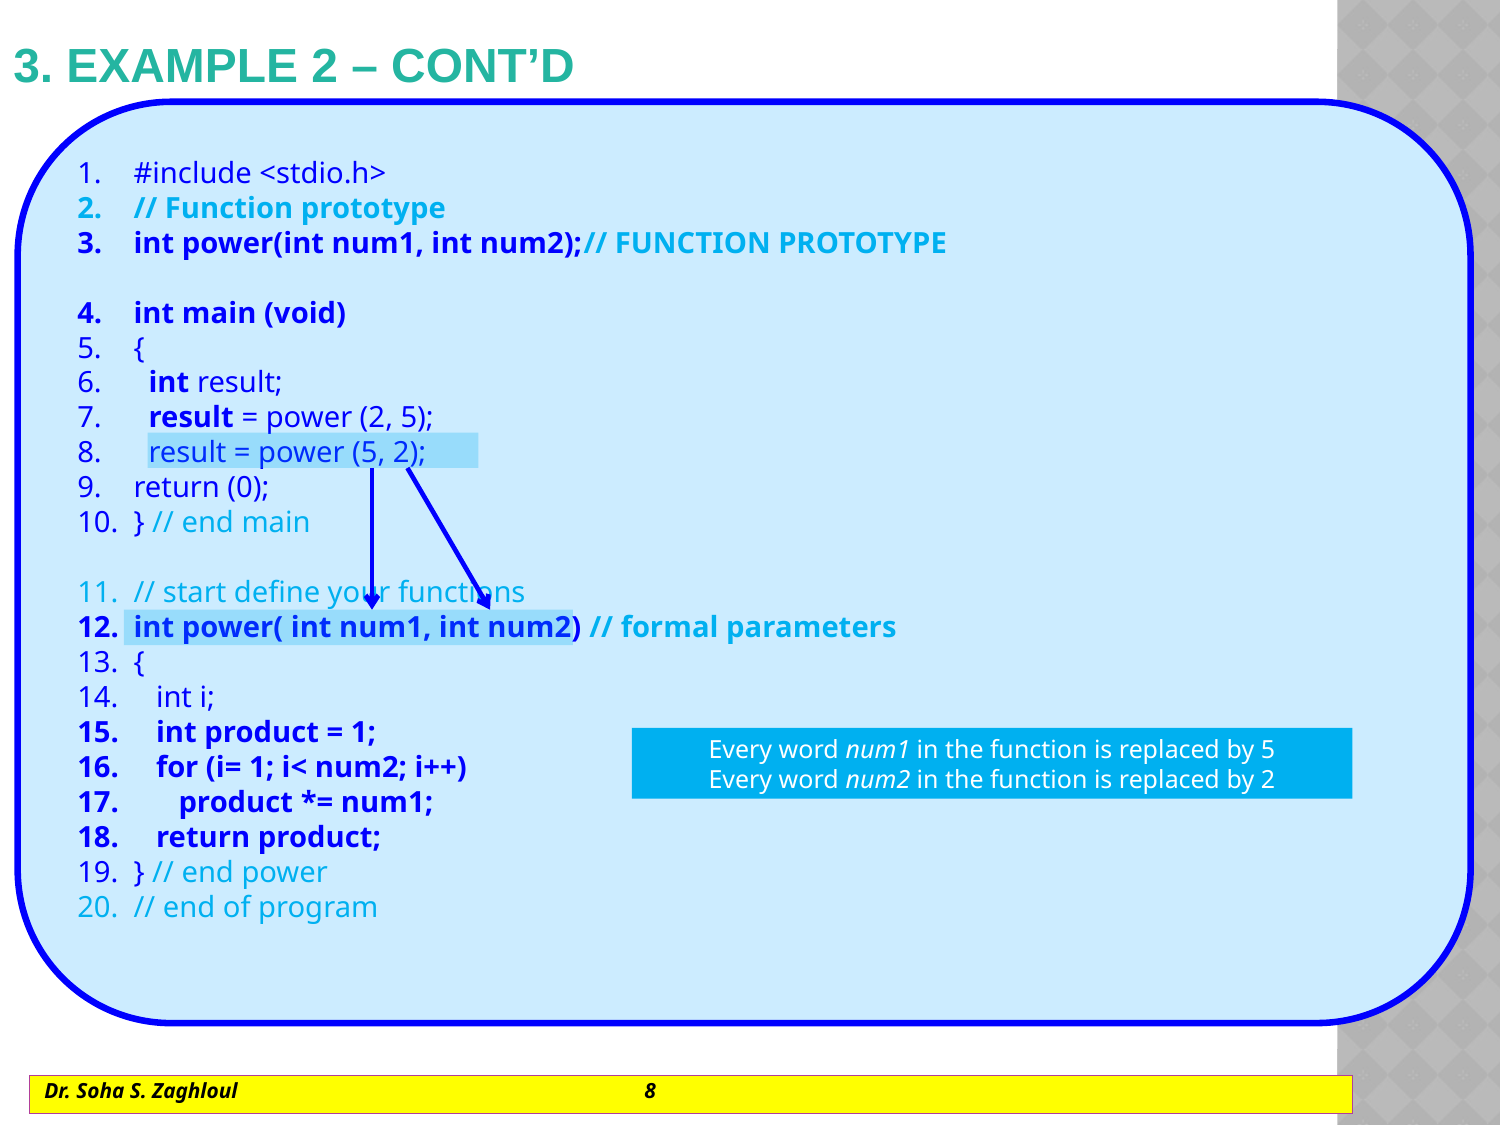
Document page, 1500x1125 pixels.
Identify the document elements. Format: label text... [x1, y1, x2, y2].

text_box [121, 606, 576, 648]
text_box Dr. Soha S. Zaghloul 8 [29, 1075, 1353, 1114]
list [29, 93, 1341, 187]
list [29, 938, 1341, 1059]
text_box #include <stdio.h> // Function prototype int power(int num1, int num2); // FUNCTION PROTOTYPE int main (void) { int result; result = power (2, 5); result = power (5, 2); return (0); } // end main // start define your functions int power( int num1, int num2) // formal parameters { int i; int product = 1; for (i= 1; i< num2; i++) product *= num1; return product; } // end power // end of program [14, 98, 1474, 1027]
table_cell 0 [366, 606, 377, 615]
text_box [144, 429, 482, 471]
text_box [406, 467, 491, 611]
text_box Every word num1 in the function is replaced by 5 Every word num2 in the function is replaced by 2 [629, 725, 1356, 802]
title 3. Example 2 – cont’d [5, 19, 1341, 93]
